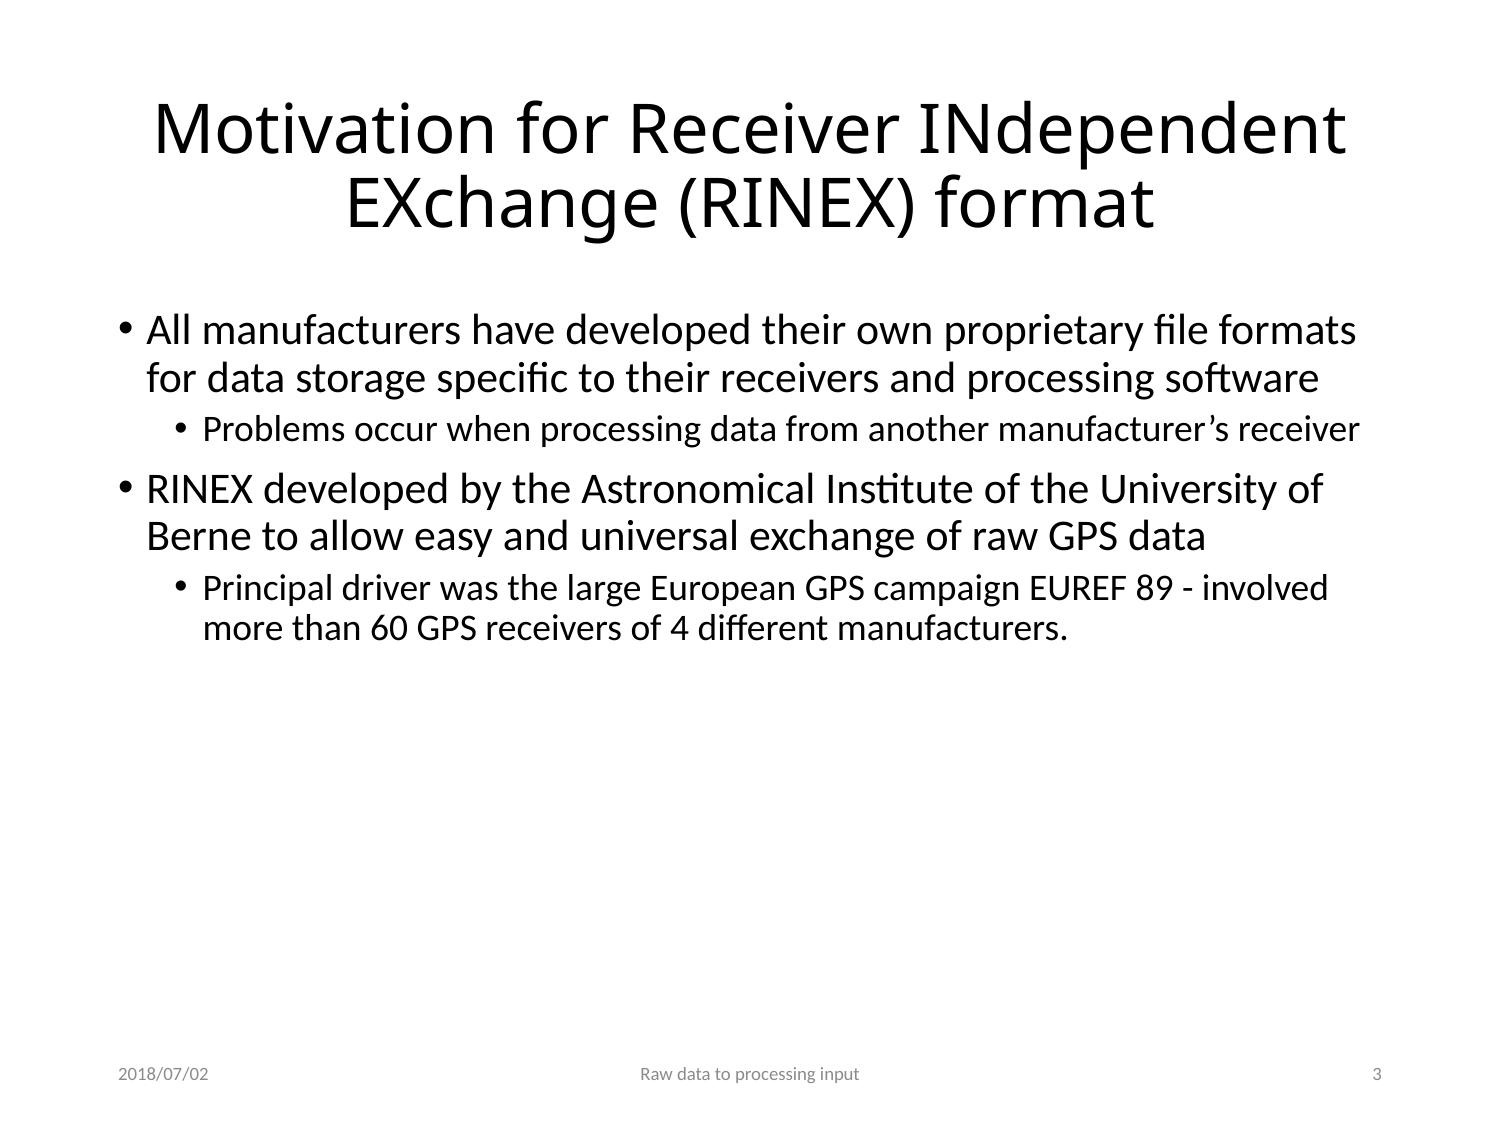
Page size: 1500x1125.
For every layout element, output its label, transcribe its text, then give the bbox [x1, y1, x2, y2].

footer Raw data to processing input [496, 1042, 1004, 1103]
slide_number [103, 1042, 441, 1103]
list All manufacturers have developed their own proprietary file formats for data storage specific to their receivers and processing software Problems occur when processing data from another manufacturer’s receiver RINEX developed by the Astronomical Institute of the University of Berne to allow easy and universal exchange of raw GPS data Principal driver was the large European GPS campaign EUREF 89 - involved more than 60 GPS receivers of 4 different manufacturers. [103, 299, 1397, 1014]
slide_number 2 [1059, 1042, 1397, 1103]
title Motivation for Receiver INdependent EXchange (RINEX) format [103, 59, 1397, 278]
